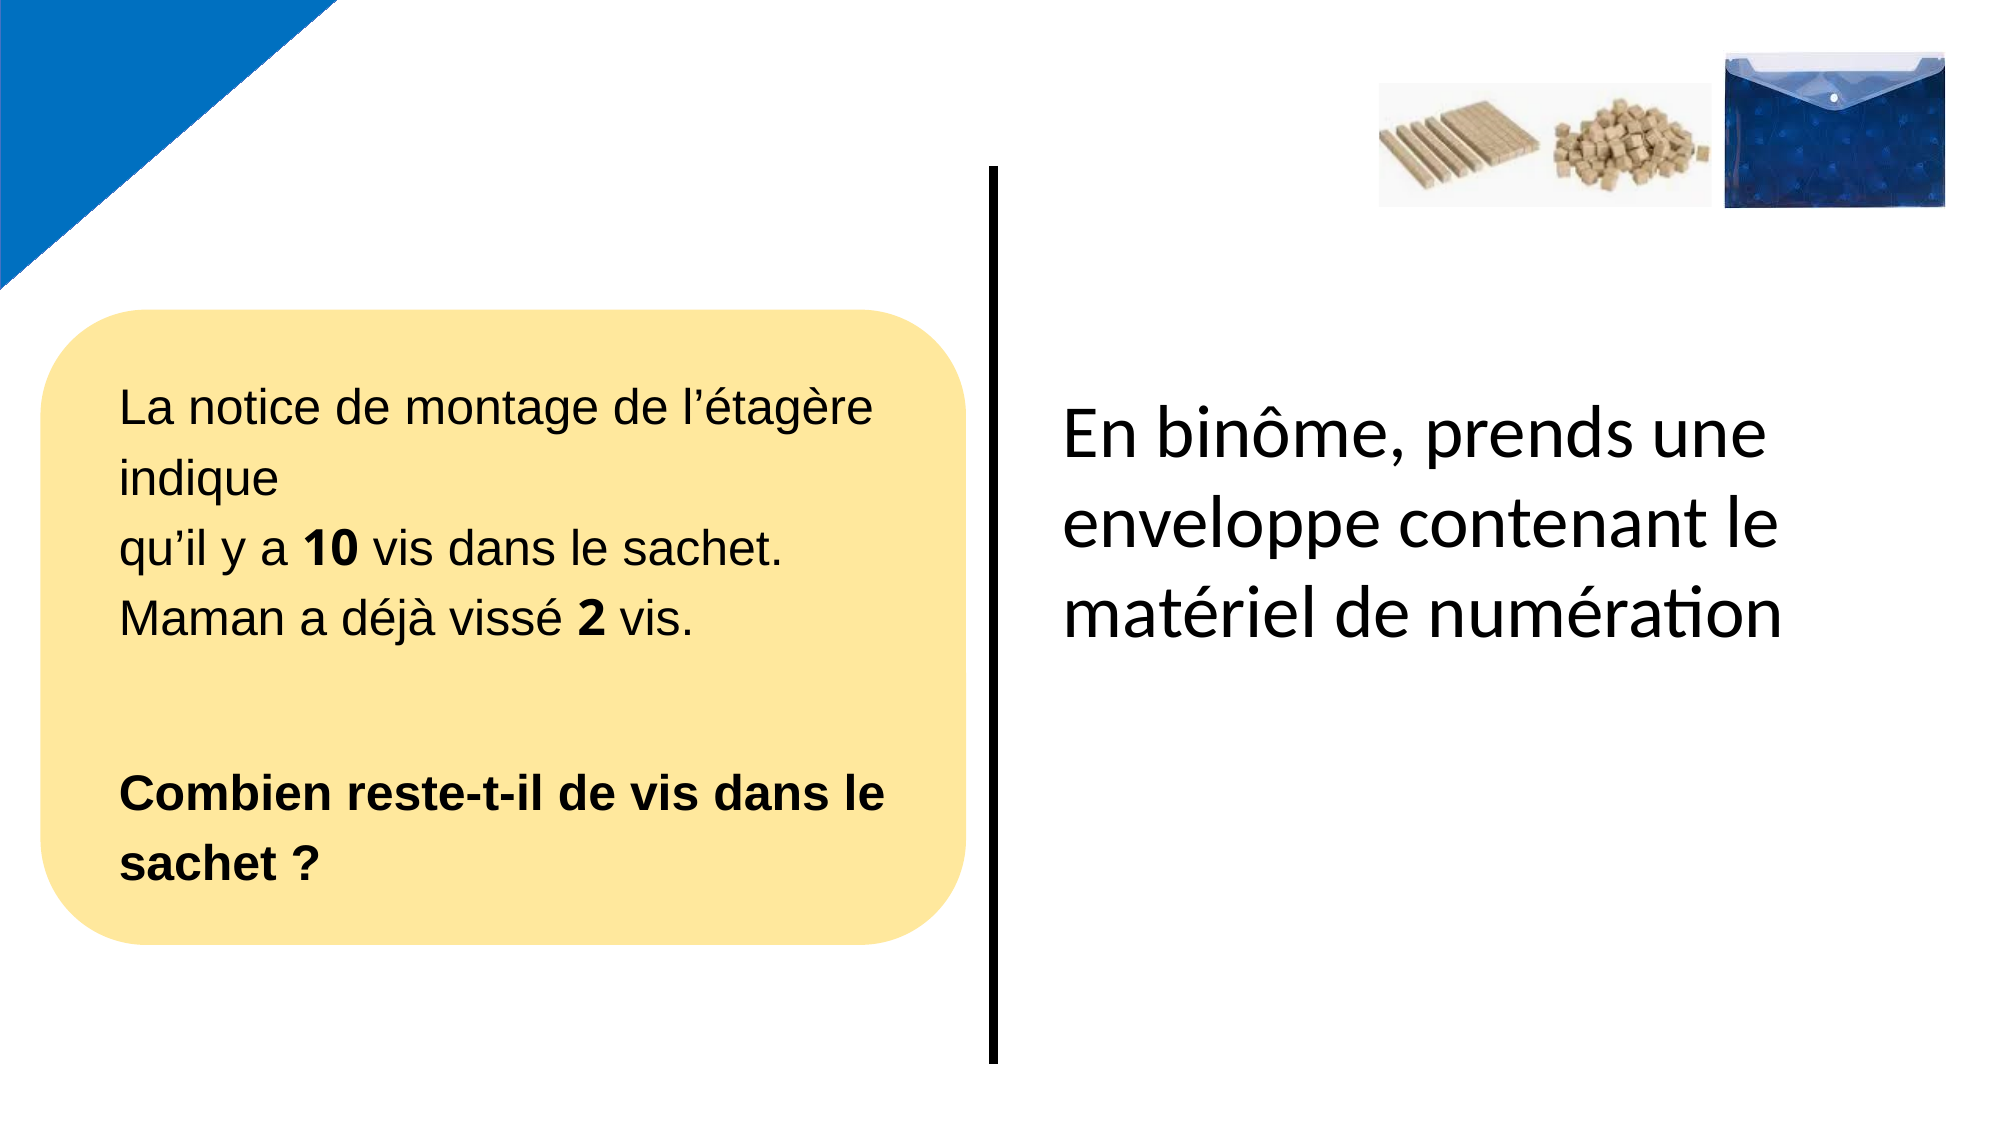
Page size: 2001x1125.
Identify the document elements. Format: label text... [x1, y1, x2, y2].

picture [1723, 18, 1946, 241]
picture [1378, 82, 1712, 207]
text_box En binôme, prends une enveloppe contenant le matériel de numération [1048, 375, 1946, 660]
text_box La notice de montage de l’étagère indique qu’il y a 10 vis dans le sachet. Maman a déjà vissé 2 vis. Combien reste-t-il de vis dans le sachet ? [39, 308, 968, 946]
text_box [0, 0, 337, 290]
